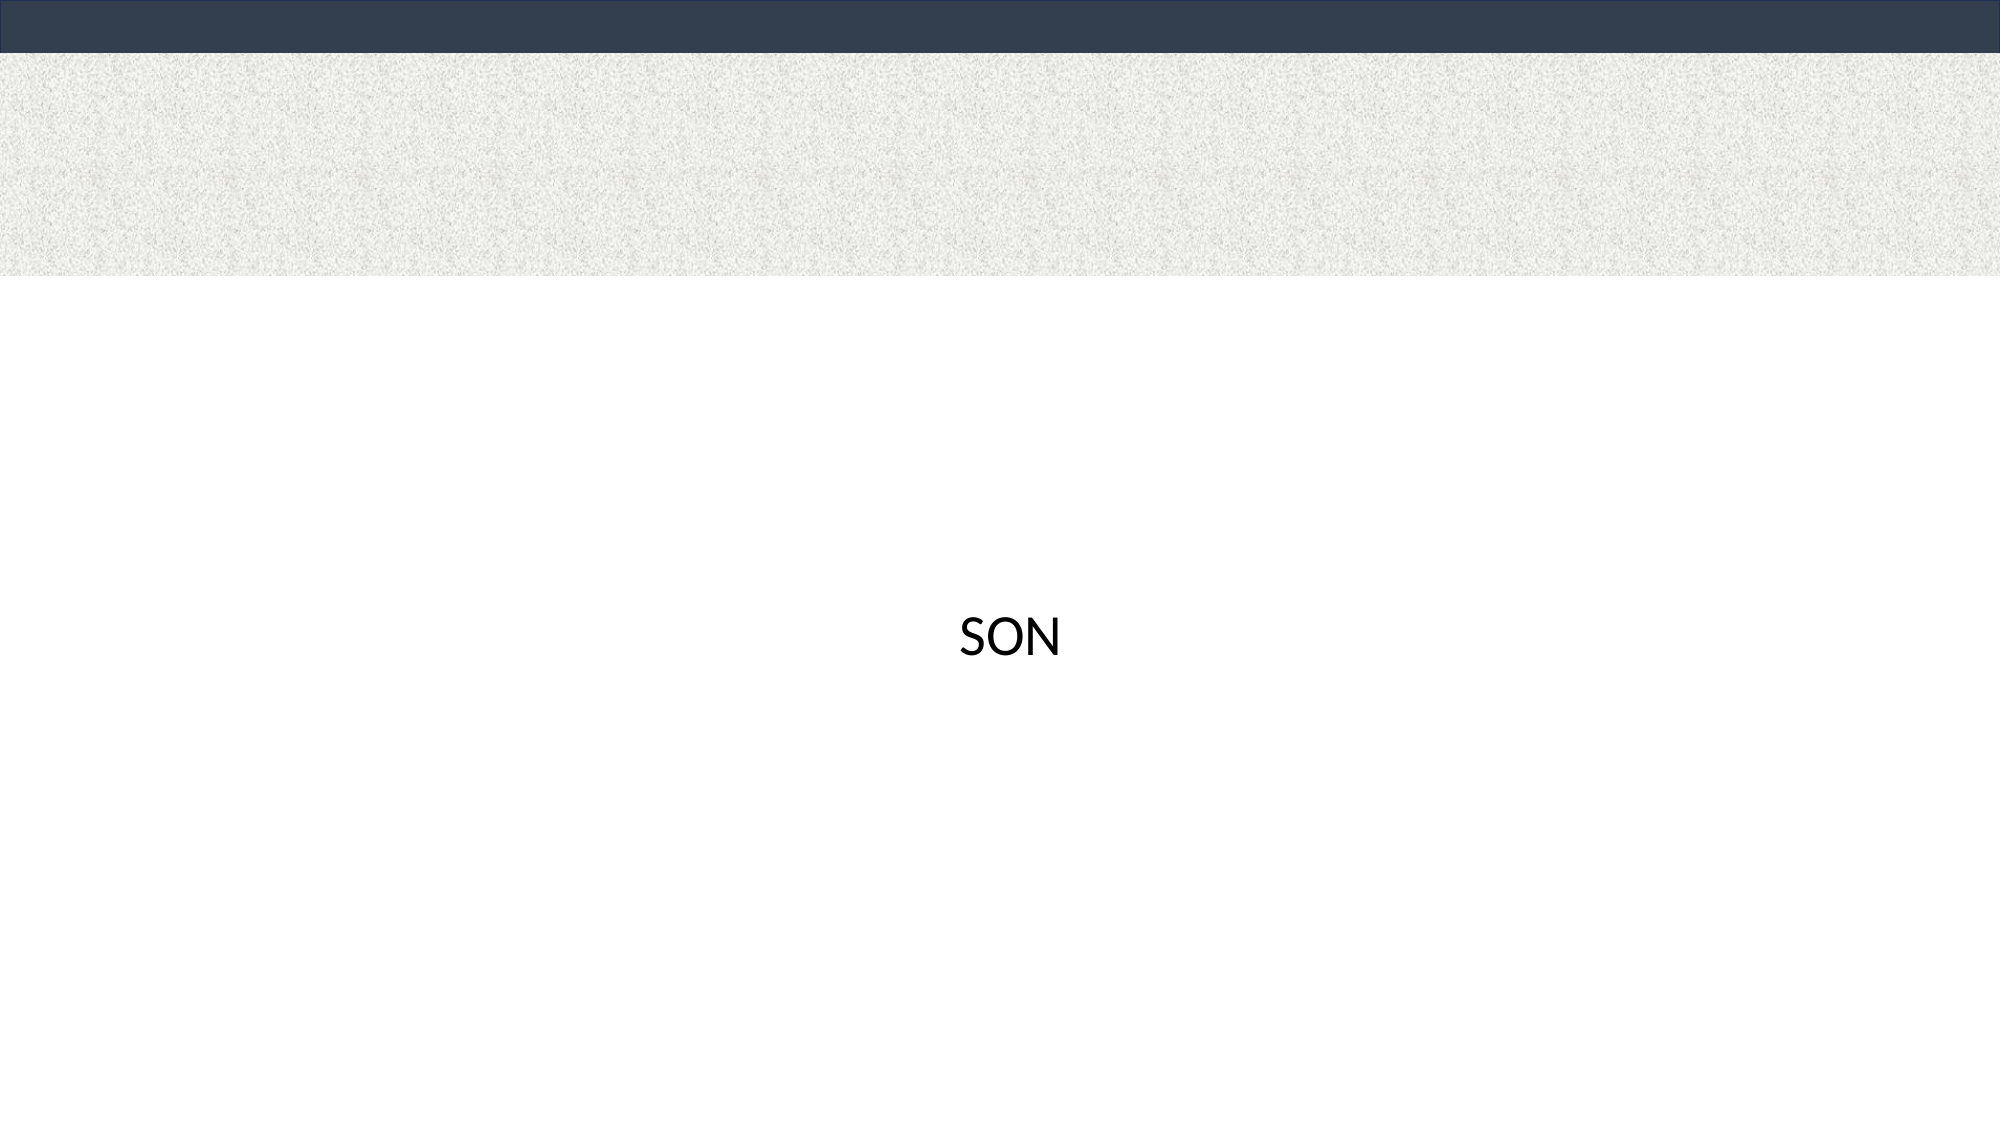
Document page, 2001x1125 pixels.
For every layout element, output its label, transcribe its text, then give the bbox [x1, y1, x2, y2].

text_box [0, 53, 2000, 277]
list SON [944, 597, 1093, 680]
text_box [0, 0, 2000, 53]
